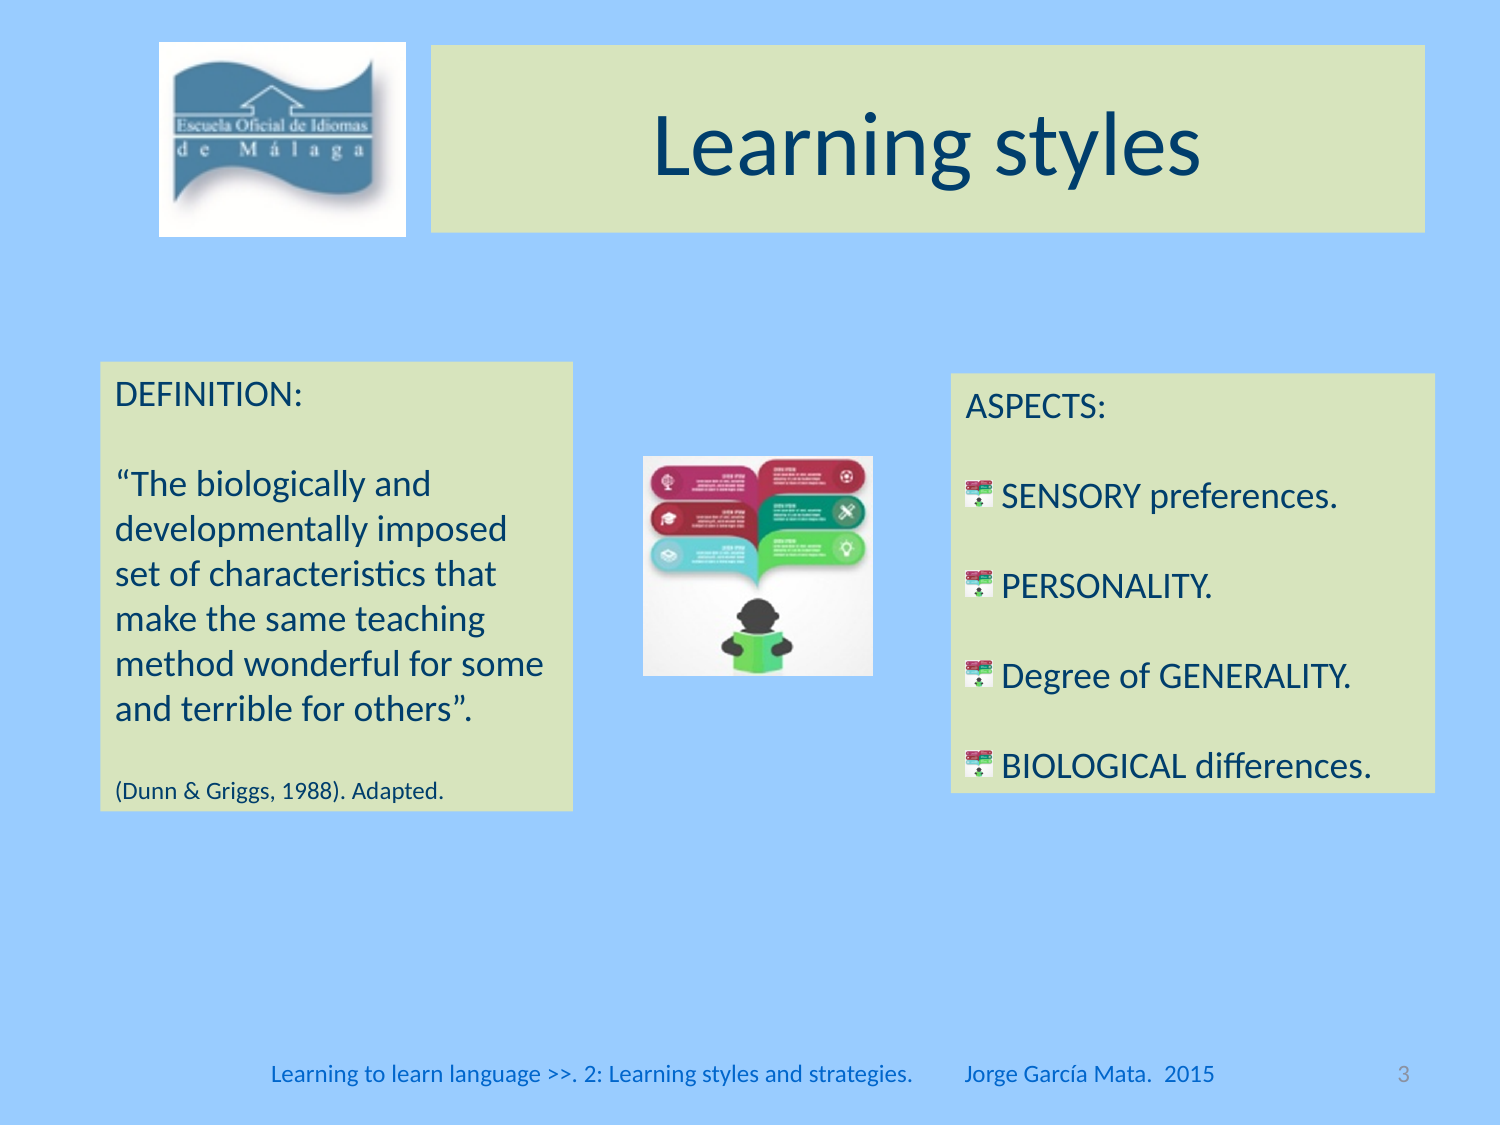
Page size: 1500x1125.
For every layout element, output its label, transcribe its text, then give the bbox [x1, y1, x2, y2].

title Learning styles [431, 45, 1425, 233]
footer Learning to learn language >>. 2: Learning styles and strategies. Jorge García Mata. 2015 [147, 1046, 1074, 1099]
picture [965, 750, 993, 777]
picture [965, 660, 993, 687]
picture [159, 42, 406, 237]
text_box DEFINITION: “The biologically and developmentally imposed set of characteristics that make the same teaching method wonderful for some and terrible for others”. (Dunn & Griggs, 1988). Adapted. [100, 361, 573, 812]
slide_number 3 [1074, 1042, 1425, 1103]
text_box ASPECTS: SENSORY preferences. PERSONALITY. Degree of GENERALITY. BIOLOGICAL differences. [950, 373, 1436, 794]
picture [965, 570, 993, 597]
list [643, 455, 873, 676]
picture [965, 480, 993, 507]
